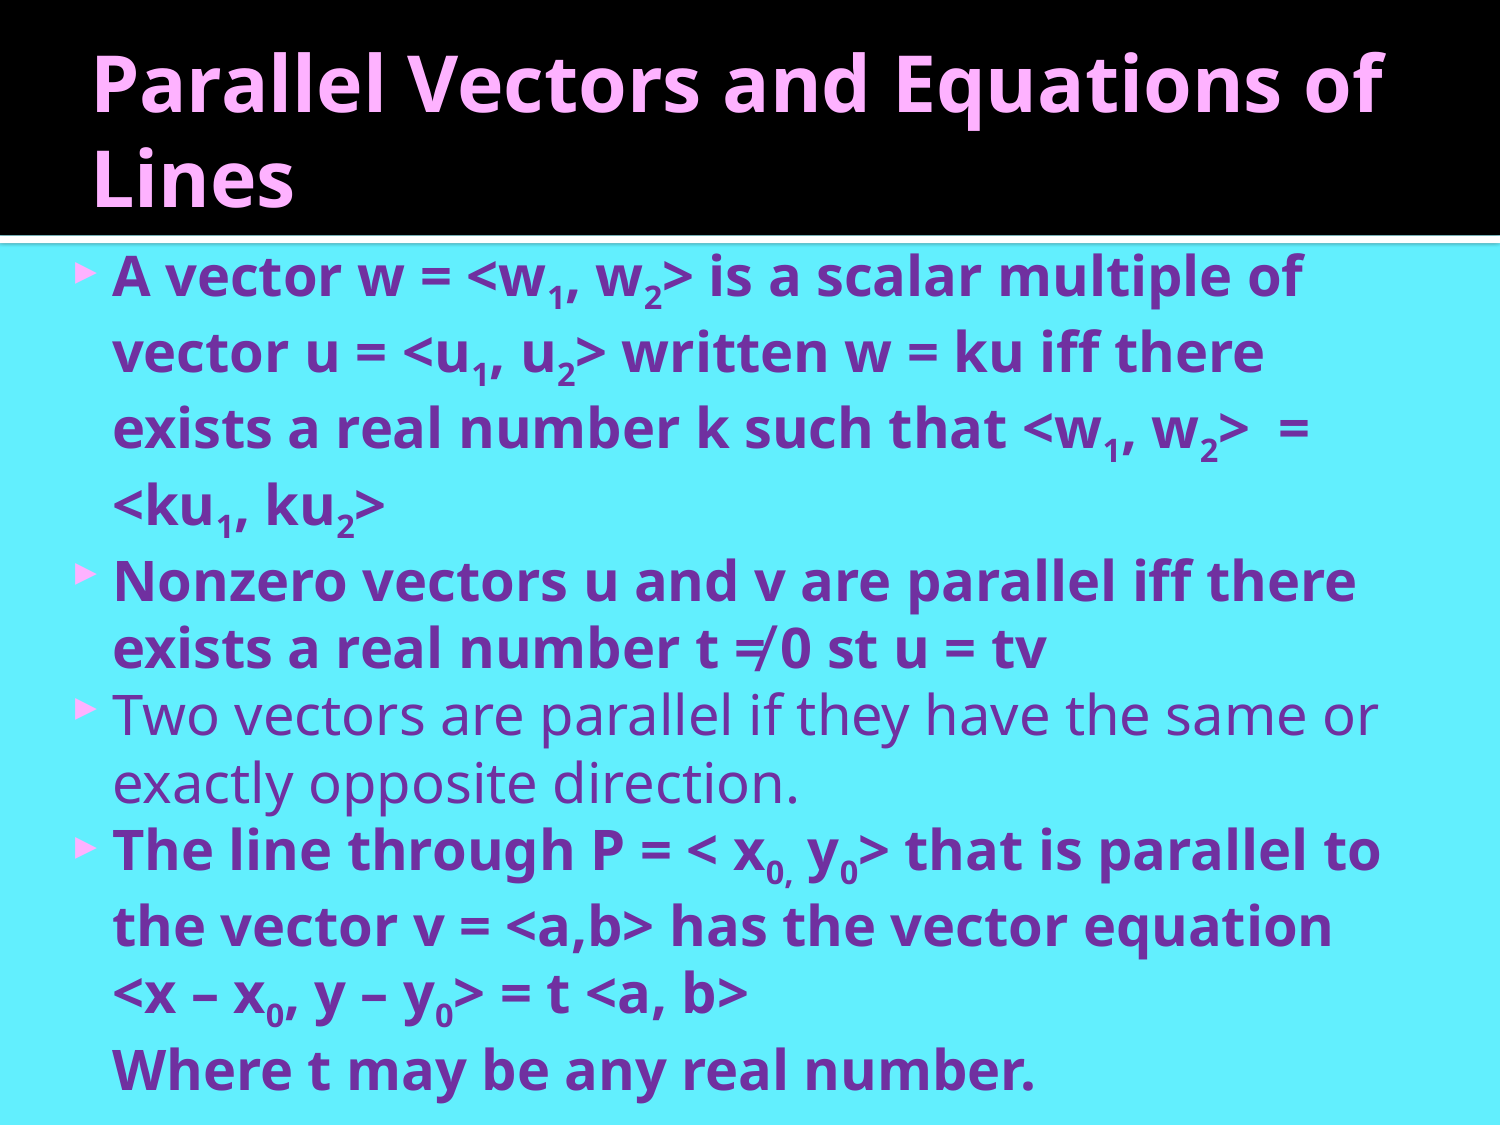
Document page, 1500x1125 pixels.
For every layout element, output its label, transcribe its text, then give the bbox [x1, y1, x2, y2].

title Parallel Vectors and Equations of Lines [75, 25, 1425, 231]
list A vector w = <w1, w2> is a scalar multiple of vector u = <u1, u2> written w = ku iff there exists a real number k such that <w1, w2> = <ku1, ku2> Nonzero vectors u and v are parallel iff there exists a real number t ≠ 0 st u = tv Two vectors are parallel if they have the same or exactly opposite direction. The line through P = < x0, y0> that is parallel to the vector v = <a,b> has the vector equation <x – x0, y – y0> = t <a, b> Where t may be any real number. [62, 224, 1413, 1125]
